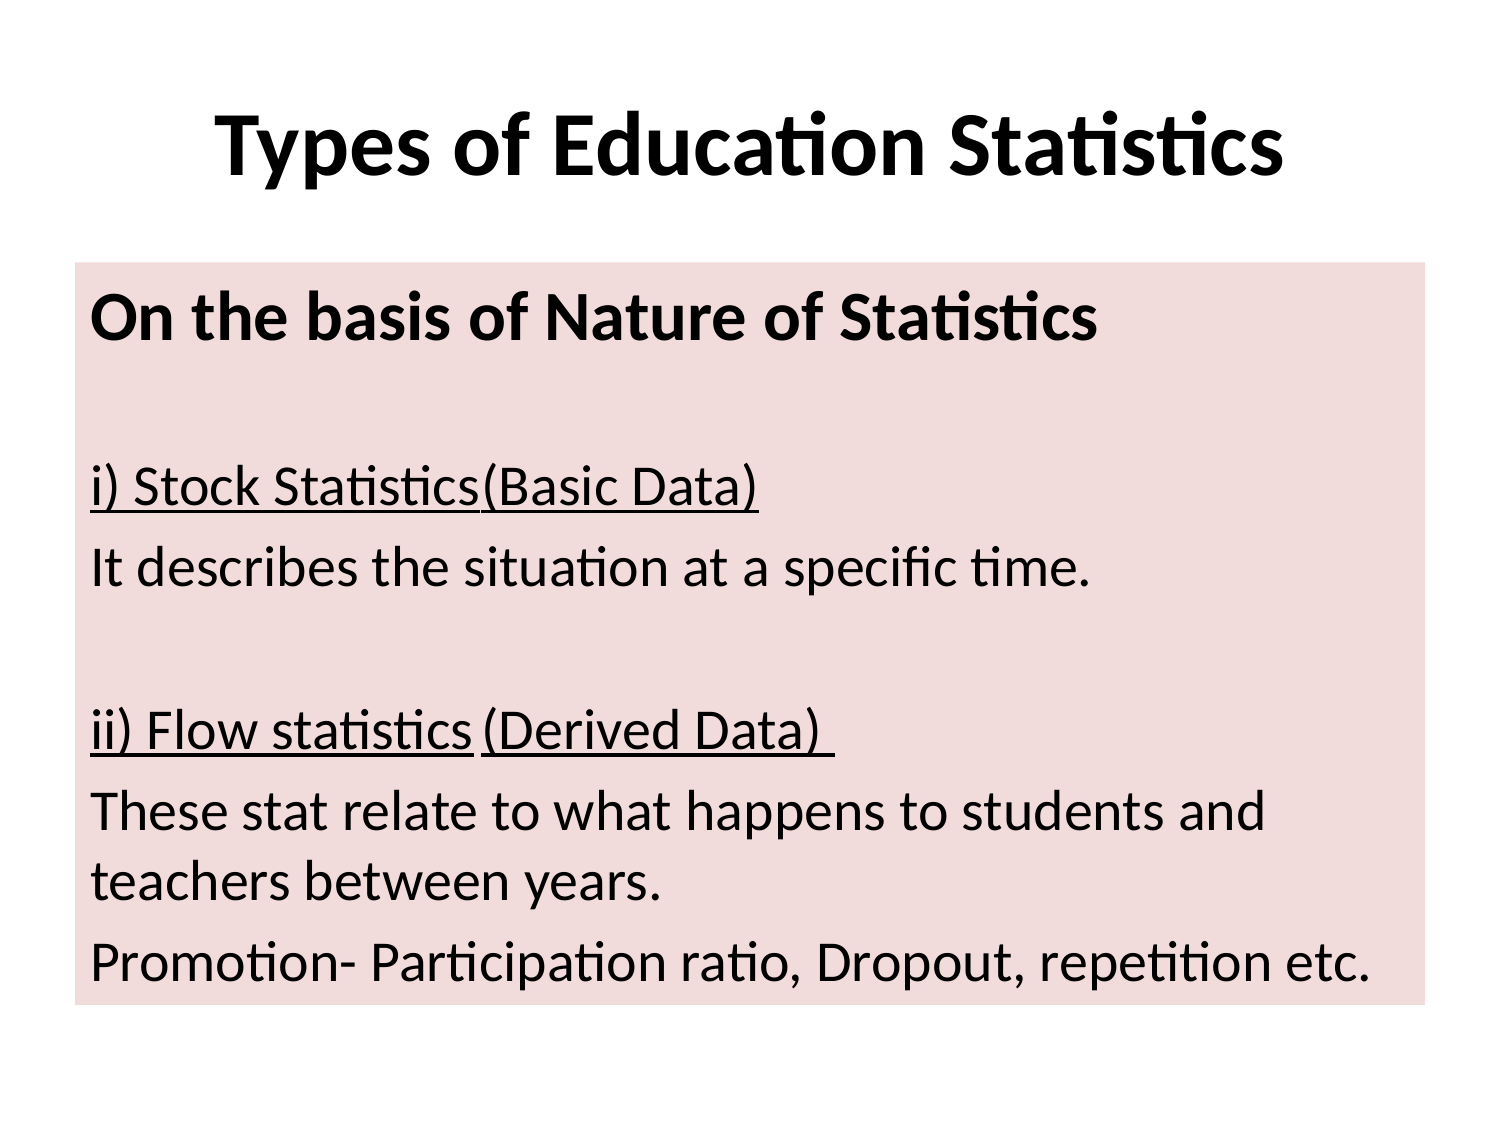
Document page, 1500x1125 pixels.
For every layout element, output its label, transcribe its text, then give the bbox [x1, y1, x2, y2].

title Types of Education Statistics [75, 45, 1425, 233]
list On the basis of Nature of Statistics i) Stock Statistics (Basic Data) It describes the situation at a specific time. ii) Flow statistics (Derived Data) These stat relate to what happens to students and teachers between years. Promotion- Participation ratio, Dropout, repetition etc. [75, 262, 1425, 1005]
